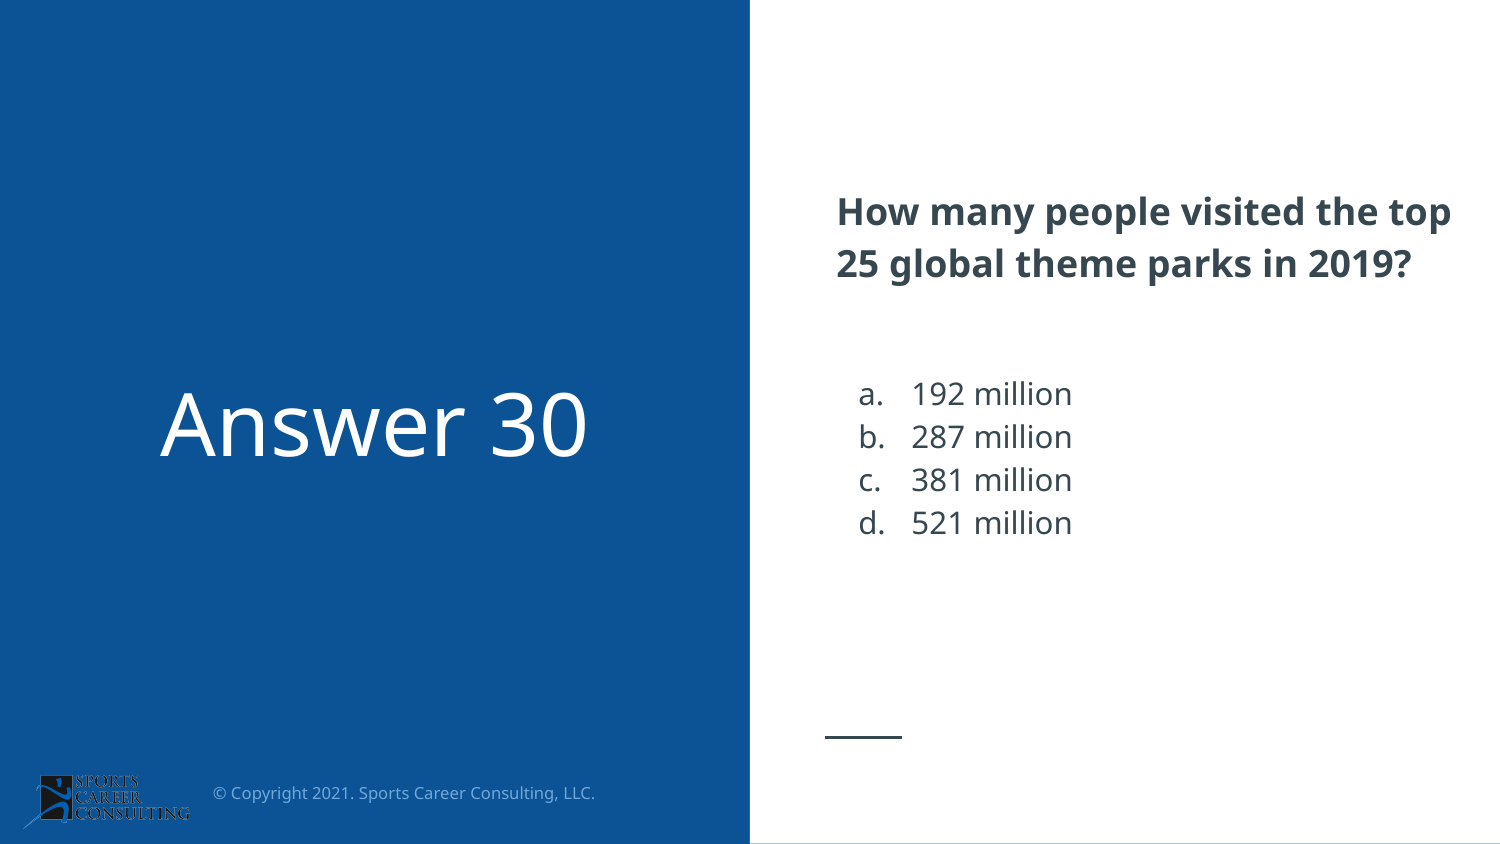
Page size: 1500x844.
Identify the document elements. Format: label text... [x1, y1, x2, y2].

list How many people visited the top 25 global theme parks in 2019? 192 million 287 million 381 million 521 million [821, 118, 1486, 725]
picture [22, 774, 190, 829]
text_box © Copyright 2021. Sports Career Consulting, LLC. [197, 767, 750, 838]
title Answer 30 [43, 298, 708, 546]
